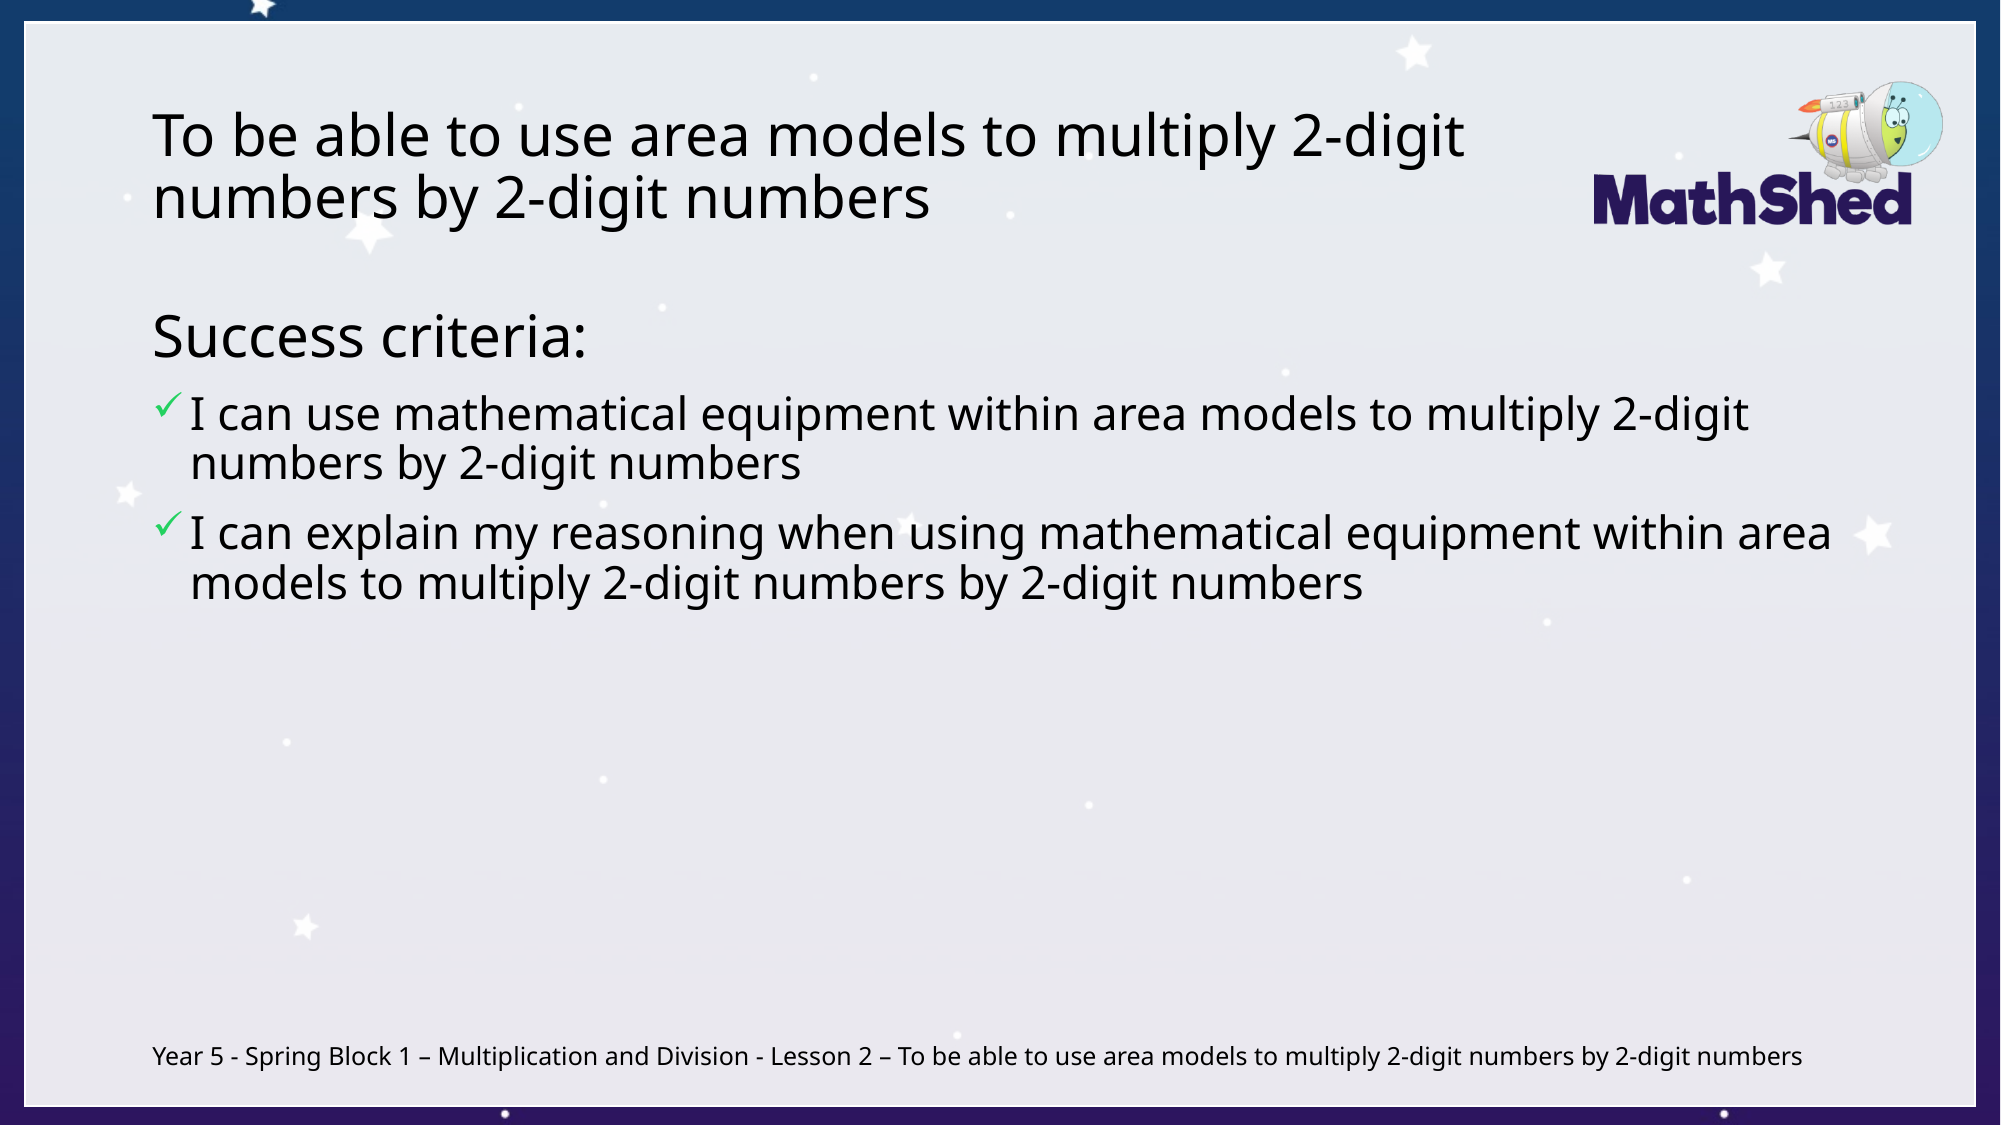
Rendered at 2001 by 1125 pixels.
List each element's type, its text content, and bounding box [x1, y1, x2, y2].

picture [0, 0, 2001, 1125]
list Success criteria: I can use mathematical equipment within area models to multiply 2-digit numbers by 2-digit numbers I can explain my reasoning when using mathematical equipment within area models to multiply 2-digit numbers by 2-digit numbers [137, 299, 1898, 1014]
title To be able to use area models to multiply 2-digit numbers by 2-digit numbers [137, 59, 1578, 278]
footer Year 5 - Spring Block 1 – Multiplication and Division - Lesson 2 – To be able to use area models to multiply 2-digit numbers by 2-digit numbers [137, 1033, 2000, 1093]
